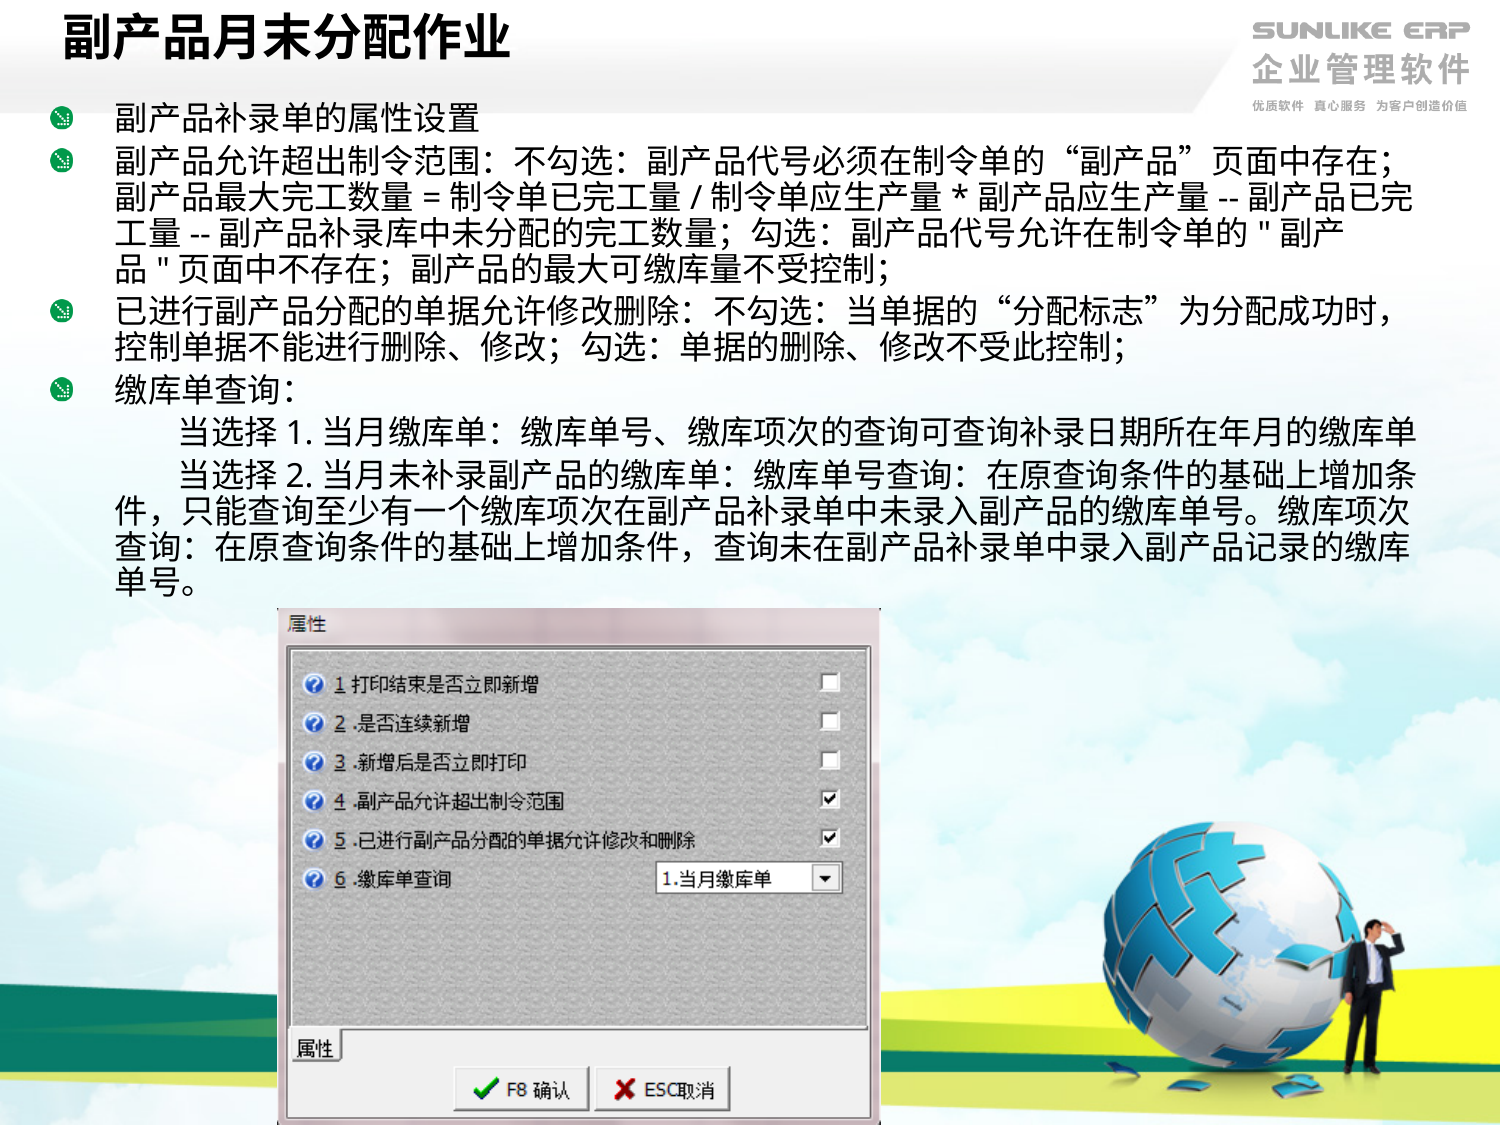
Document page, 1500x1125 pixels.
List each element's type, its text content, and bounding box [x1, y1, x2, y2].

title 副产品月末分配作业 [62, 12, 855, 68]
list 副产品补录单的属性设置 副产品允许超出制令范围：不勾选：副产品代号必须在制令单的“副产品”页面中存在；副产品最大完工数量=制令单已完工量/制令单应生产量*副产品应生产量--副产品已完工量--副产品补录库中未分配的完工数量；勾选：副产品代号允许在制令单的"副产品"页面中不存在；副产品的最大可缴库量不受控制； 已进行副产品分配的单据允许修改删除：不勾选：当单据的“分配标志”为分配成功时，控制单据不能进行删除、修改；勾选：单据的删除、修改不受此控制； 缴库单查询： 当选择1.当月缴库单：缴库单号、缴库项次的查询可查询补录日期所在年月的缴库单 当选择2.当月未补录副产品的缴库单：缴库单号查询：在原查询条件的基础上增加条件，只能查询至少有一个缴库项次在副产品补录单中未录入副产品的缴库单号。缴库项次查询：在原查询条件的基础上增加条件，查询未在副产品补录单中录入副产品记录的缴库单号。 [49, 101, 1442, 651]
picture [0, 0, 1500, 1125]
